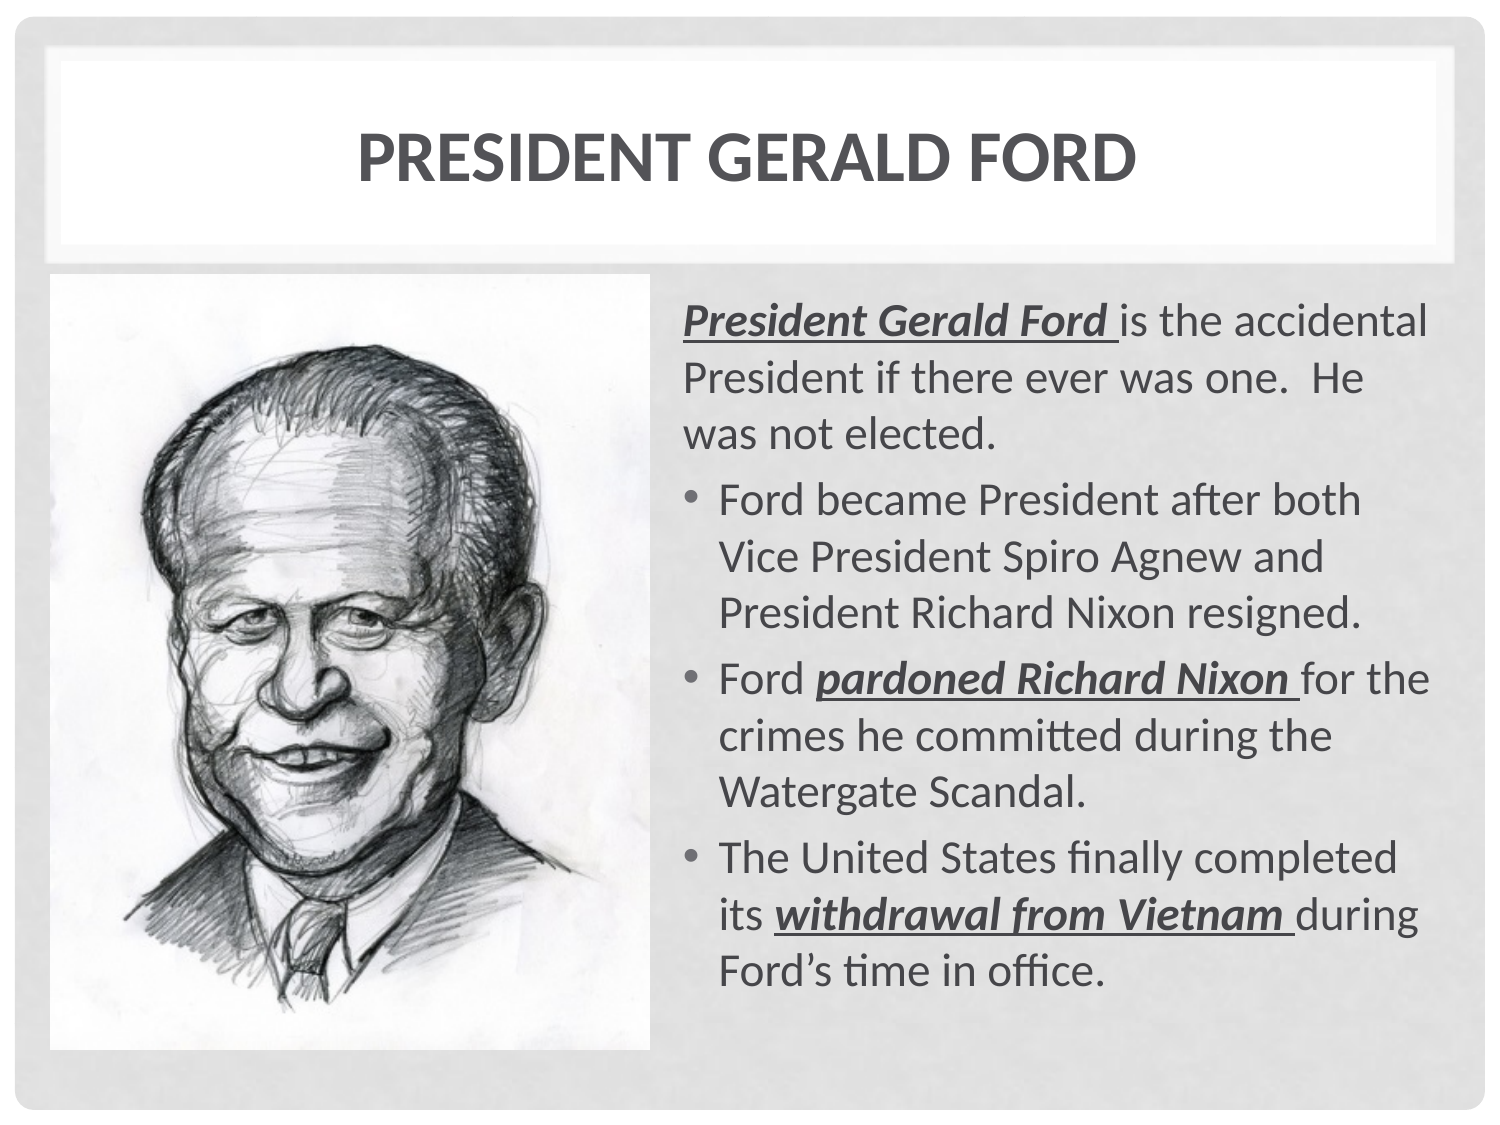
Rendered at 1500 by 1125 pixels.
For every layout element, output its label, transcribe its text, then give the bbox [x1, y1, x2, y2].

list President Gerald Ford is the accidental President if there ever was one. He was not elected. Ford became President after both Vice President Spiro Agnew and President Richard Nixon resigned. Ford pardoned Richard Nixon for the crimes he committed during the Watergate Scandal. The United States finally completed its withdrawal from Vietnam during Ford’s time in office. [651, 281, 1463, 1013]
title President Gerald Ford [69, 66, 1425, 238]
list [49, 274, 651, 1050]
